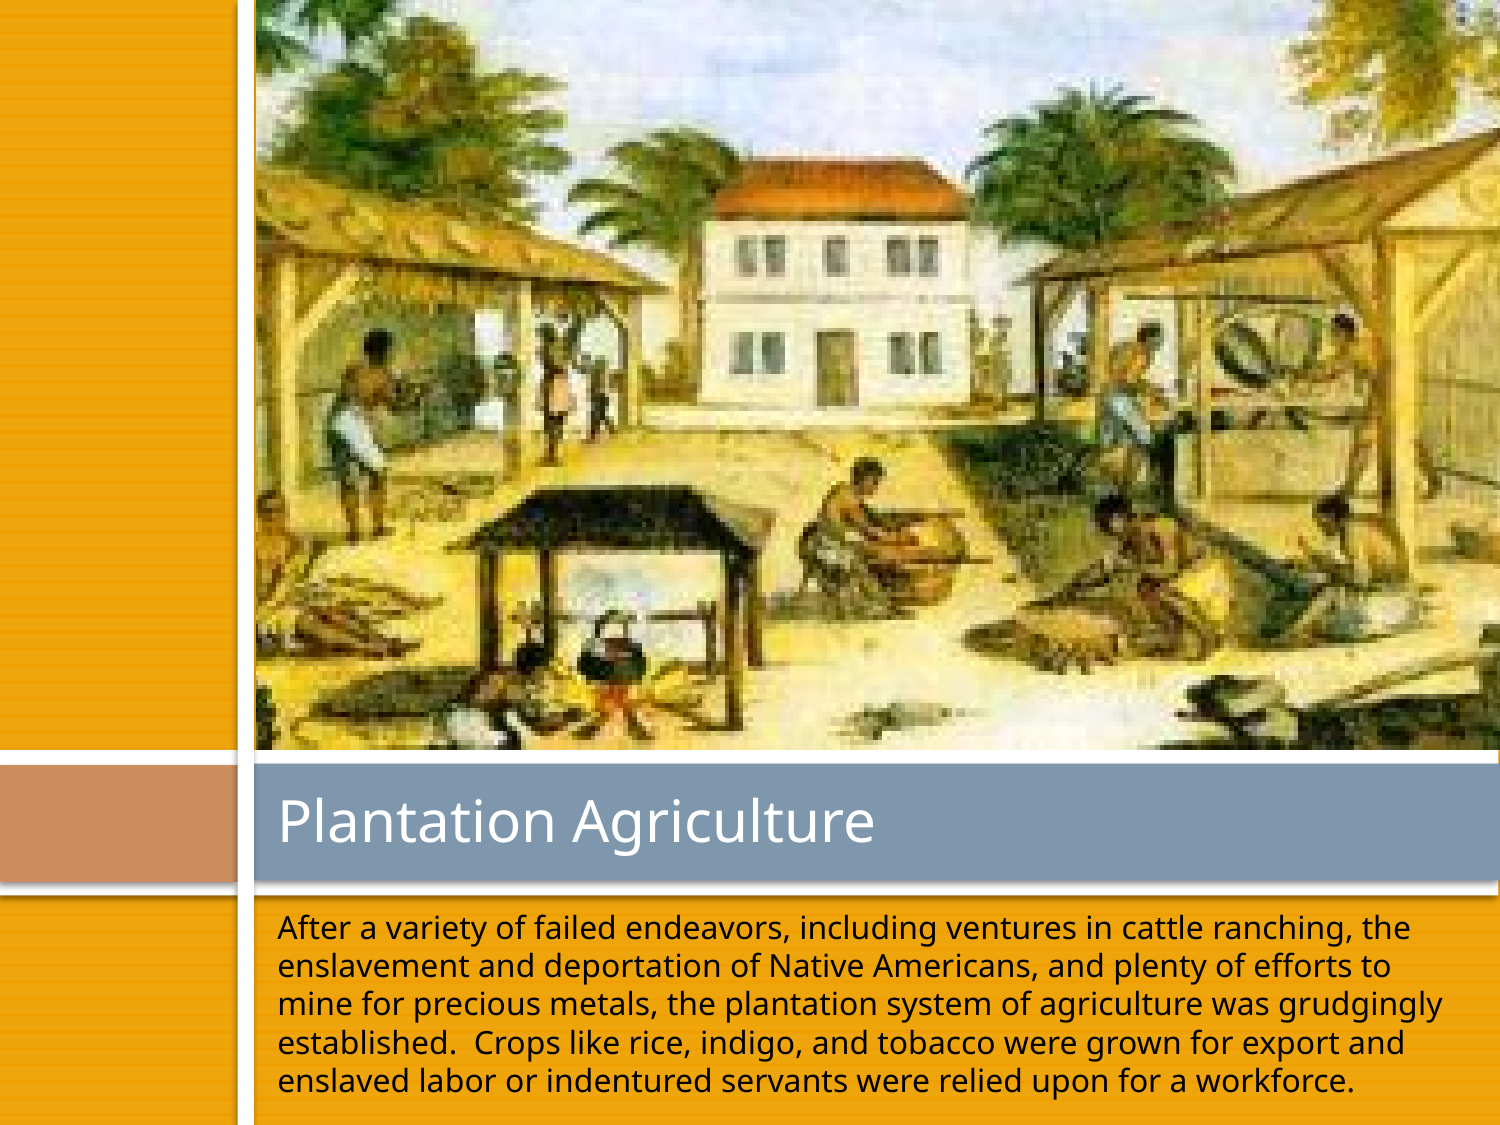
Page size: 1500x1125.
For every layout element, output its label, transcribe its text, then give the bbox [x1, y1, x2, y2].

list After a variety of failed endeavors, including ventures in cattle ranching, the enslavement and deportation of Native Americans, and plenty of efforts to mine for precious metals, the plantation system of agriculture was grudgingly established. Crops like rice, indigo, and tobacco were grown for export and enslaved labor or indentured servants were relied upon for a workforce. [262, 900, 1463, 1125]
title Plantation Agriculture [262, 762, 1463, 875]
picture [255, 0, 1500, 750]
